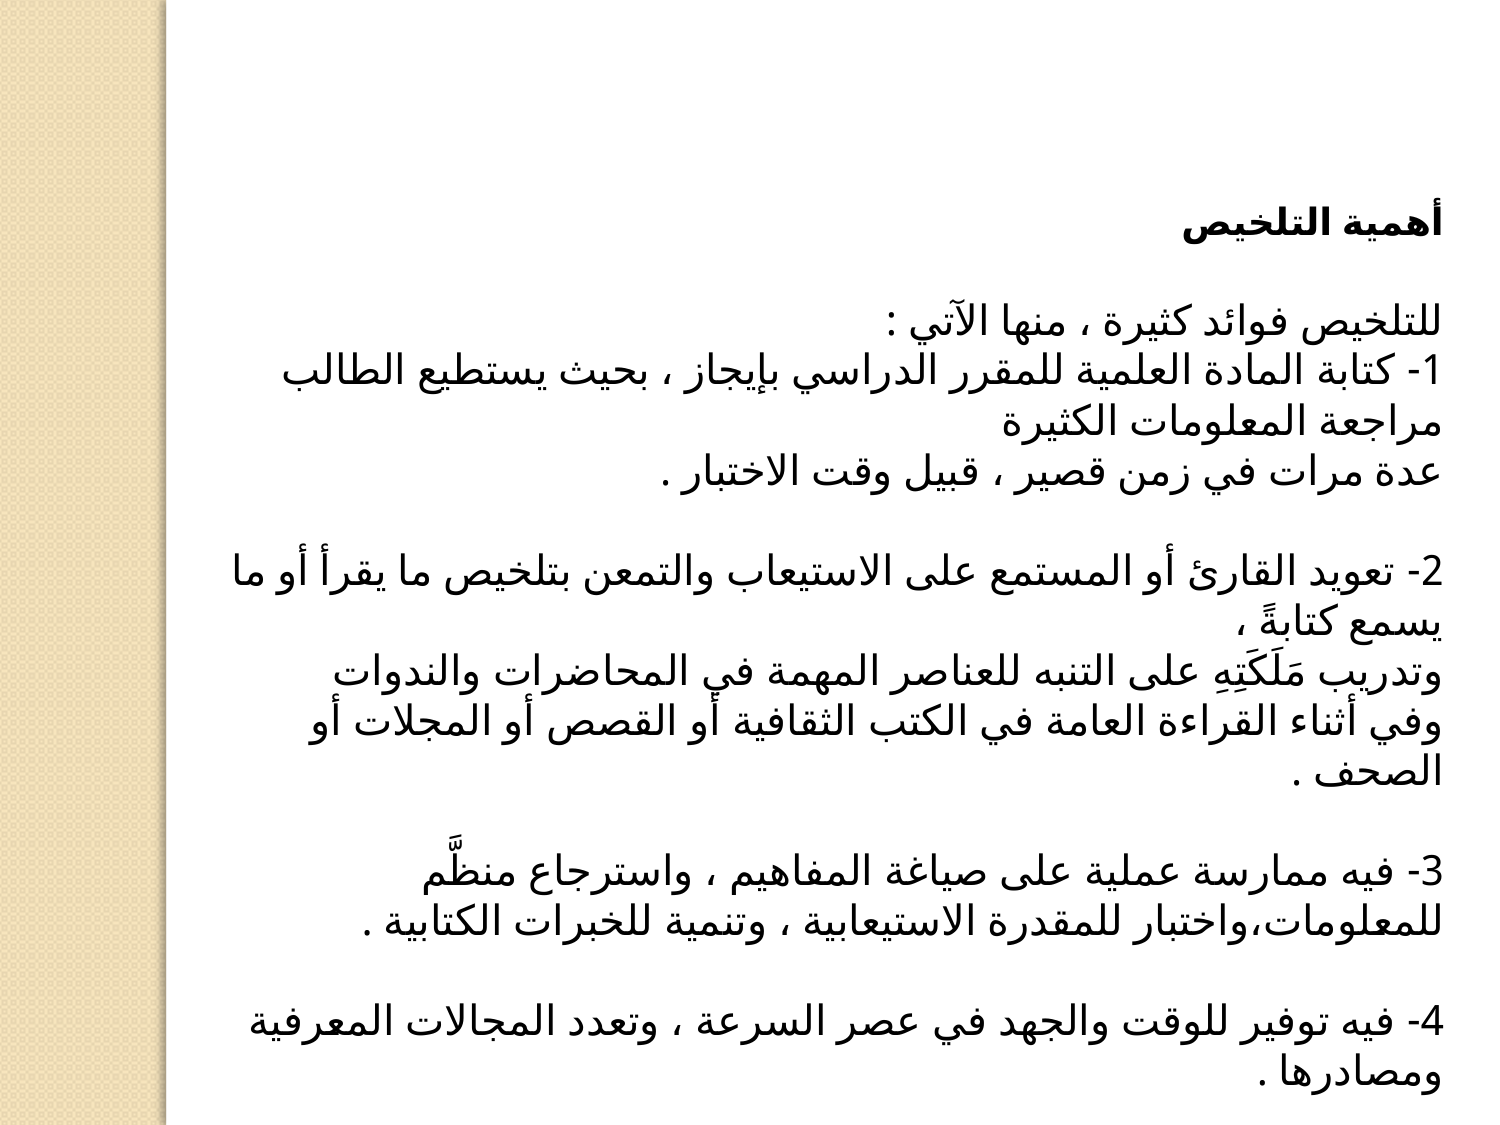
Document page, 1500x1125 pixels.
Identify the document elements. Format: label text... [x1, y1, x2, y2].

text_box أهمية التلخيص للتلخيص فوائد كثيرة ، منها الآتي : 1- كتابة المادة العلمية للمقرر الدراسي بإيجاز ، بحيث يستطيع الطالب مراجعة المعلومات الكثيرة عدة مرات في زمن قصير ، قبيل وقت الاختبار . 2- تعويد القارئ أو المستمع على الاستيعاب والتمعن بتلخيص ما يقرأ أو ما يسمع كتابةً ، وتدريب مَلَكَتِهِ على التنبه للعناصر المهمة في المحاضرات والندوات وفي أثناء القراءة العامة في الكتب الثقافية أو القصص أو المجلات أو الصحف . 3- فيه ممارسة عملية على صياغة المفاهيم ، واسترجاع منظَّم للمعلومات،واختبار للمقدرة الاستيعابية ، وتنمية للخبرات الكتابية . 4- فيه توفير للوقت والجهد في عصر السرعة ، وتعدد المجالات المعرفية ومصادرها . [171, 145, 1459, 1102]
